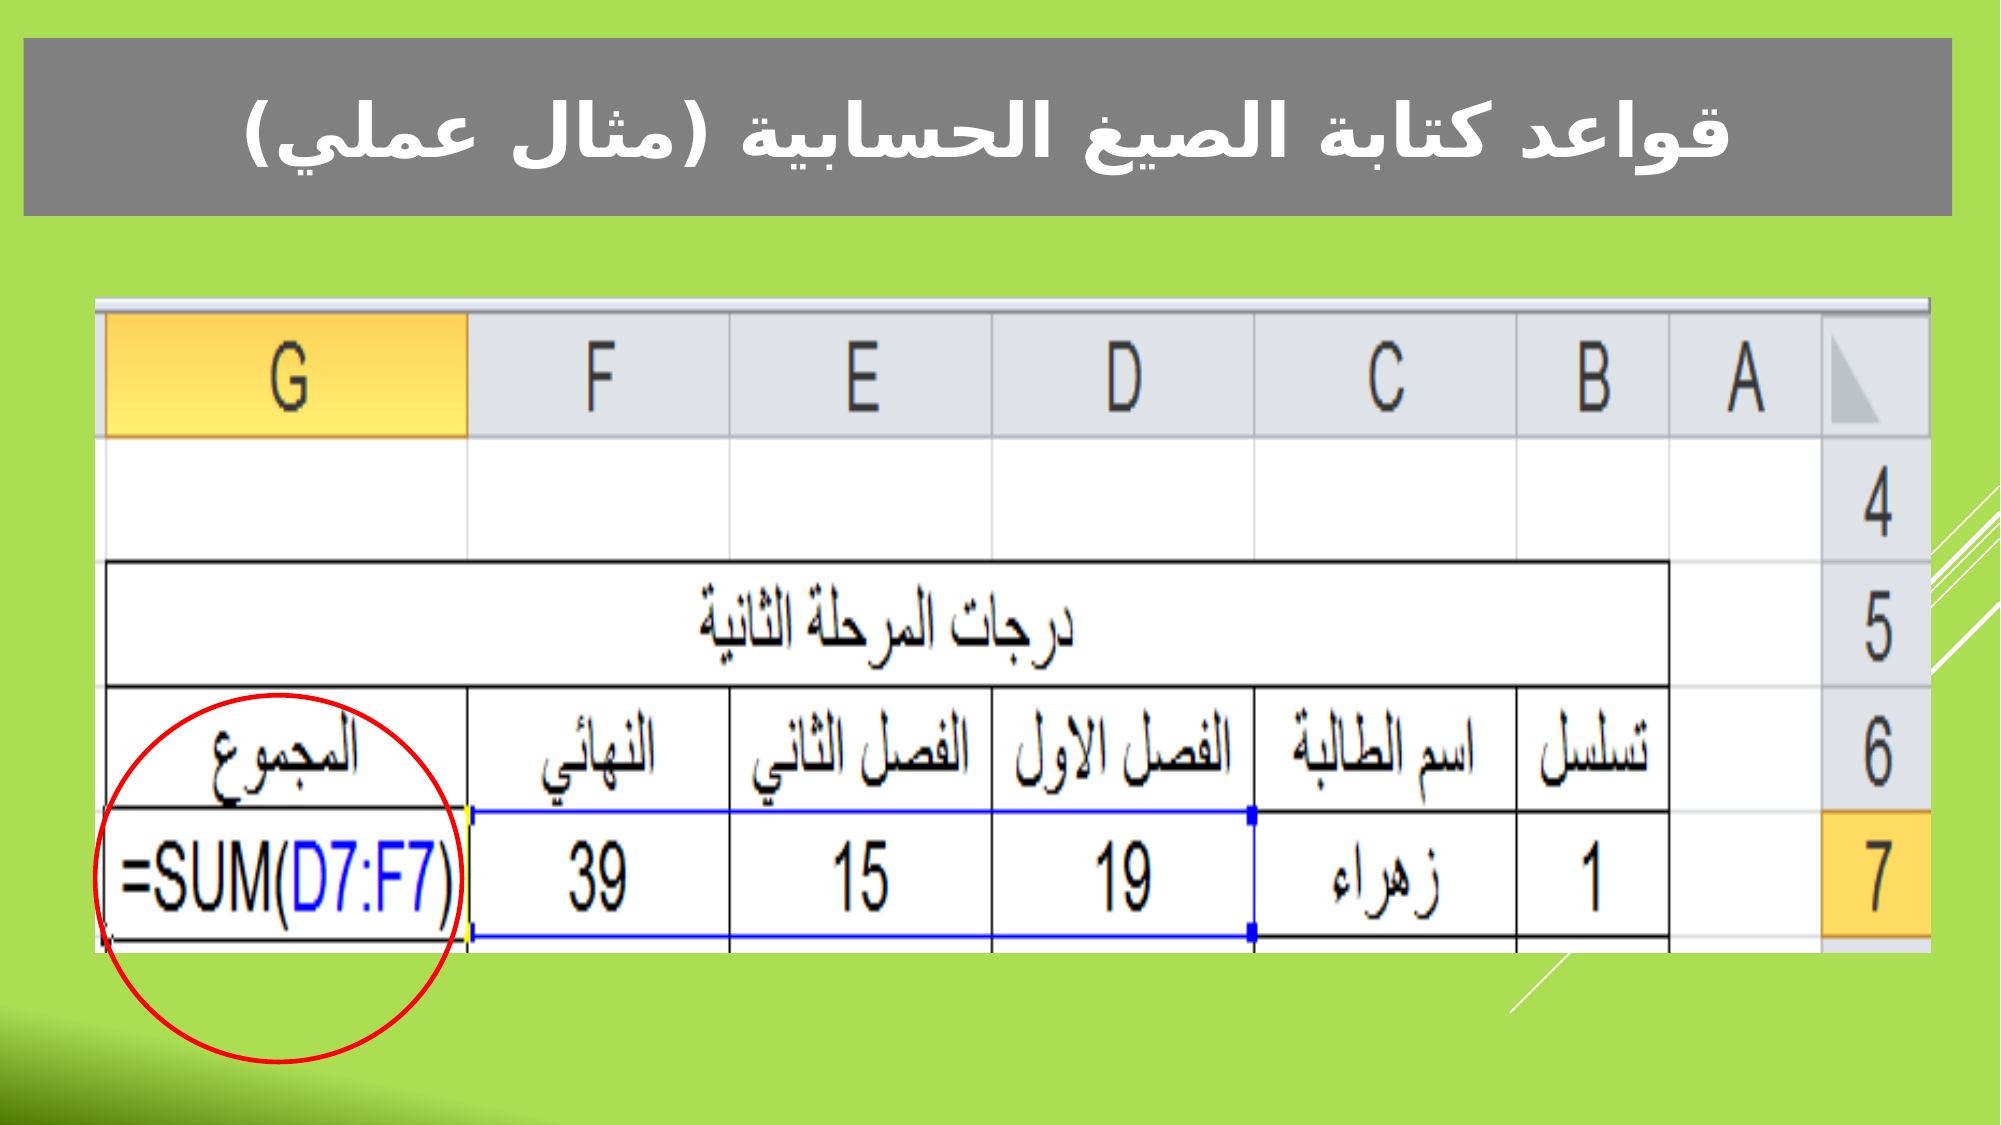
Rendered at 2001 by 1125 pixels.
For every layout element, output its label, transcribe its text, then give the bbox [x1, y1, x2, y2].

text_box قواعد كتابة الصيغ الحسابية (مثال عملي) [23, 38, 1953, 216]
text_box [109, 953, 448, 1064]
picture [94, 297, 1932, 953]
